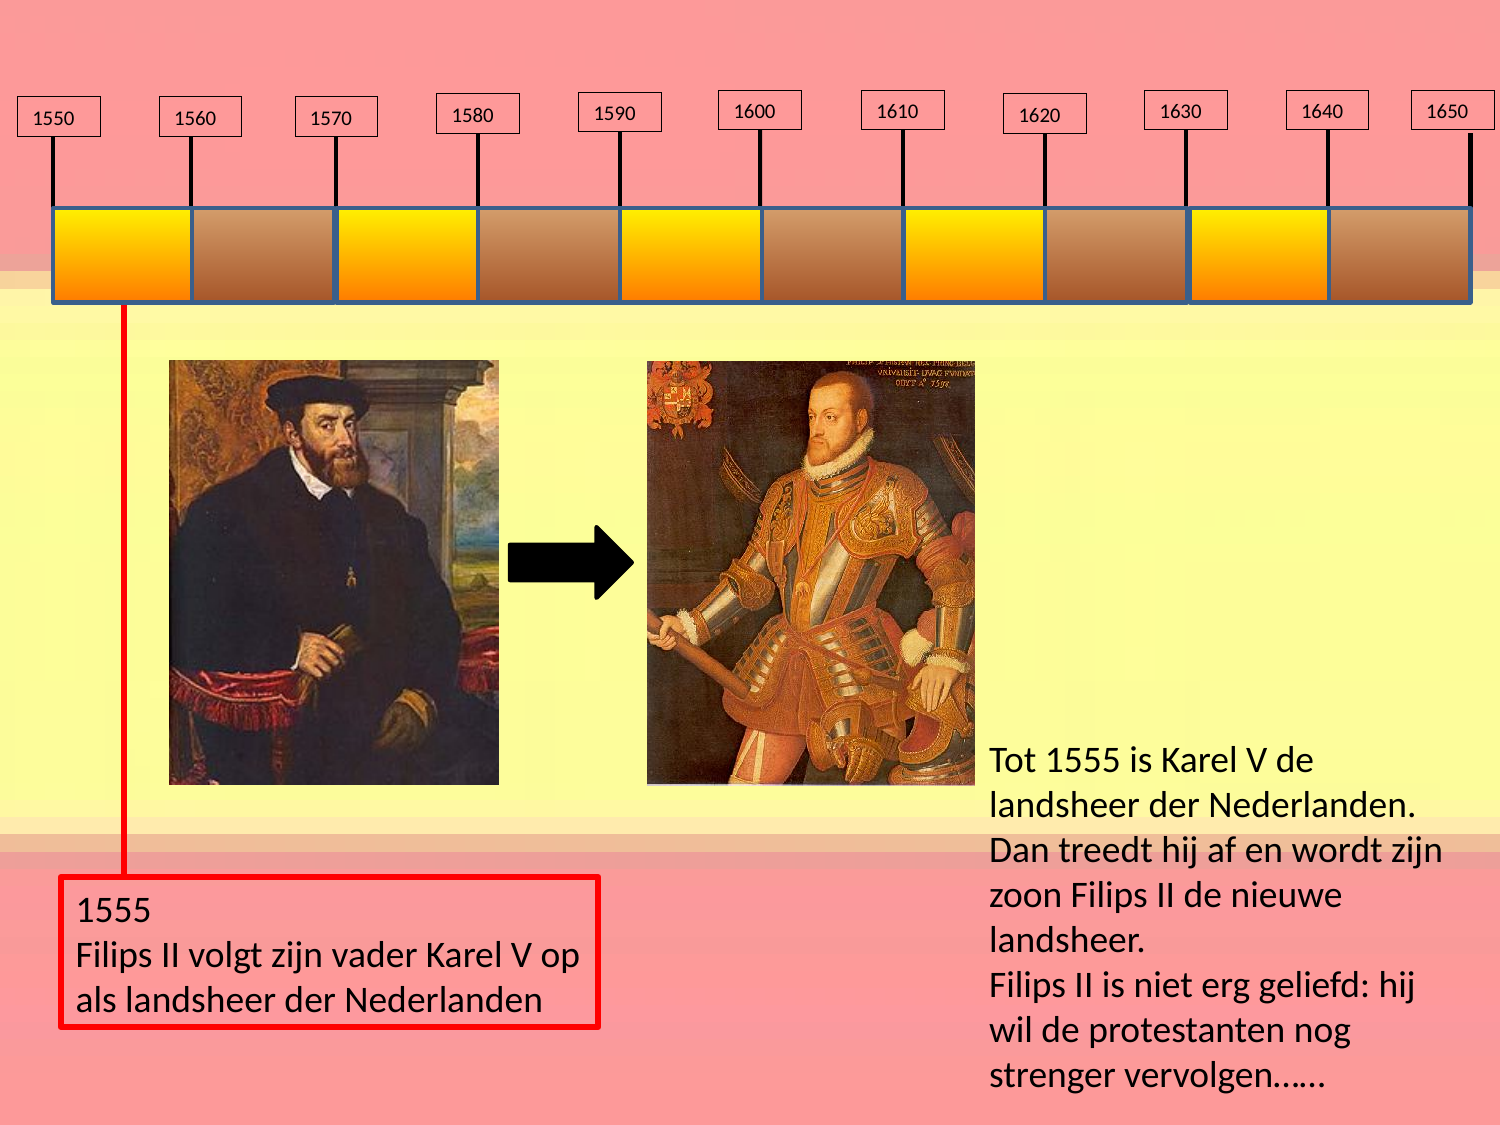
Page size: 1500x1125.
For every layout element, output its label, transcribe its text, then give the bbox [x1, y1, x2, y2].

text_box [1331, 206, 1467, 305]
text_box 1640 [1286, 90, 1369, 130]
text_box 1580 [436, 93, 520, 134]
text_box 1590 [578, 92, 662, 132]
text_box [507, 525, 634, 600]
text_box [476, 206, 622, 305]
text_box 1560 [159, 96, 242, 137]
picture [169, 359, 499, 785]
text_box 1610 [861, 90, 945, 130]
text_box [339, 206, 476, 305]
text_box [906, 206, 1043, 305]
text_box [56, 206, 188, 305]
text_box 1550 [17, 96, 101, 137]
text_box 1620 [1003, 93, 1087, 134]
text_box Tot 1555 is Karel V de landsheer der Nederlanden. Dan treedt hij af en wordt zijn zoon Filips II de nieuwe landsheer. Filips II is niet erg geliefd: hij wil de protestanten nog strenger vervolgen…… [974, 727, 1479, 1125]
text_box [195, 206, 332, 305]
text_box 1650 [1411, 90, 1495, 130]
text_box [1189, 206, 1325, 305]
text_box [1043, 206, 1182, 305]
text_box 1600 [718, 90, 802, 130]
text_box [622, 206, 757, 305]
text_box [763, 206, 899, 305]
text_box 1630 [1144, 90, 1228, 130]
text_box 1570 [295, 96, 378, 137]
picture [647, 361, 975, 786]
text_box 1555 Filips II volgt zijn vader Karel V op als landsheer der Nederlanden [60, 877, 599, 1027]
